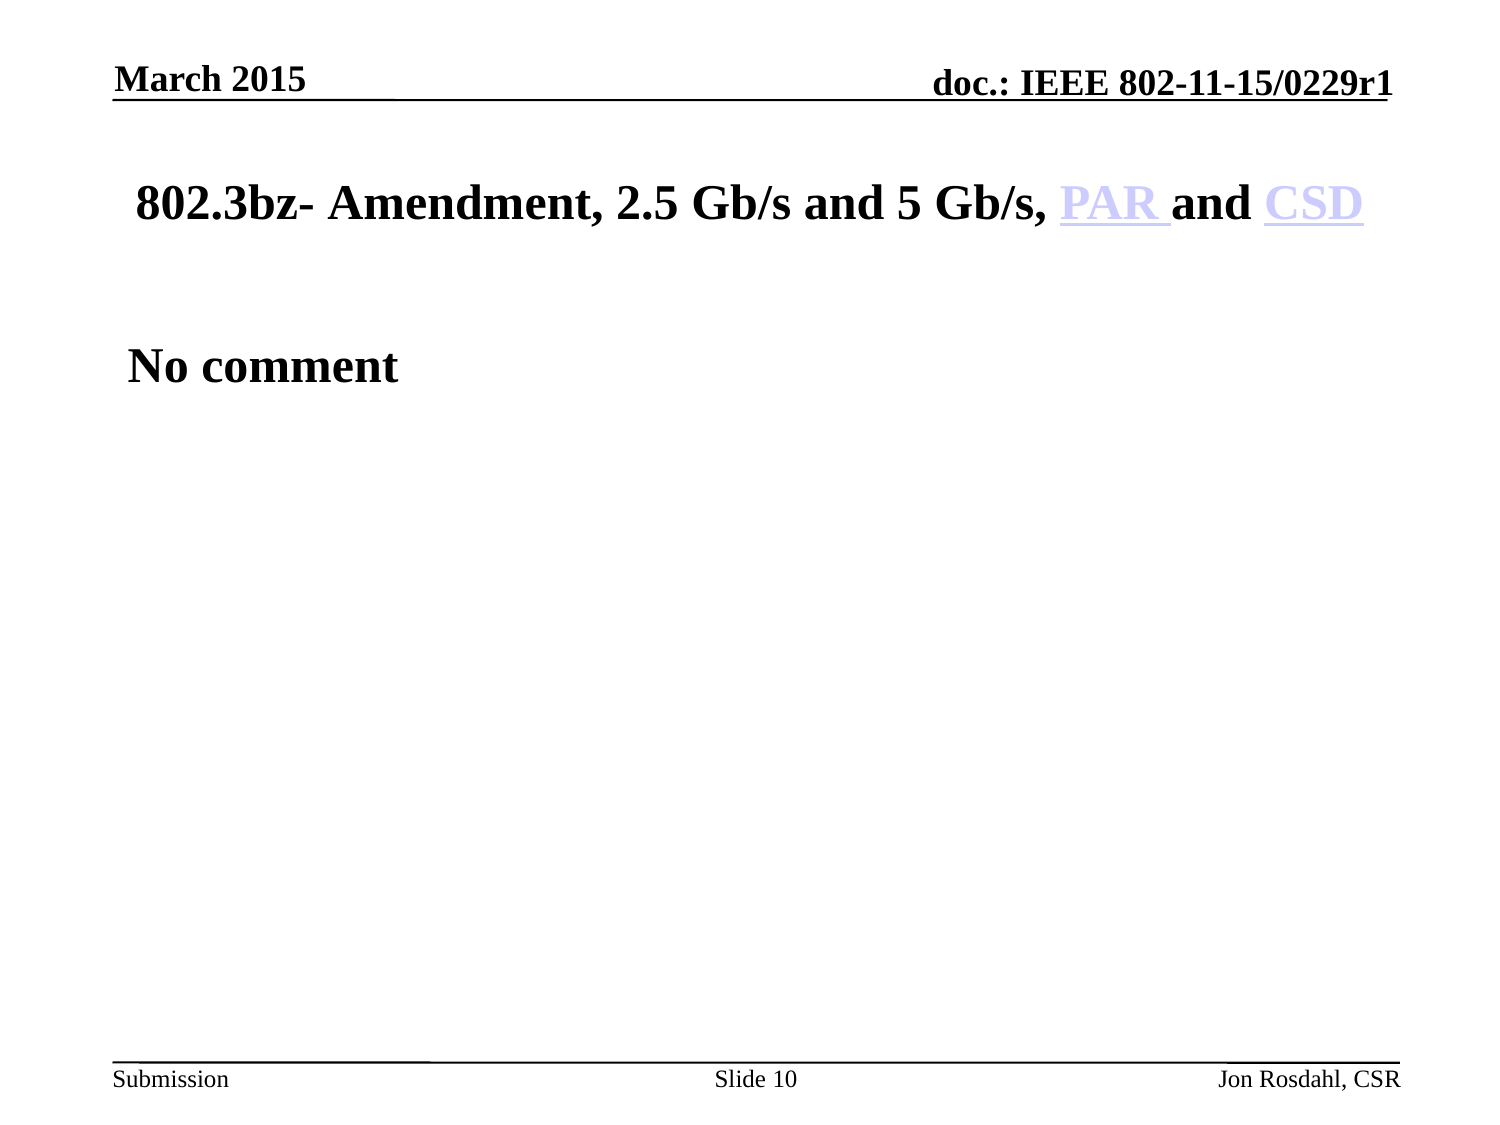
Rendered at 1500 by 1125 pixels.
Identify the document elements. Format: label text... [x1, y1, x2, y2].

footer Jon Rosdahl, CSR [878, 1061, 1402, 1093]
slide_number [114, 54, 423, 100]
slide_number Slide 10 [712, 1061, 800, 1123]
title 802.3bz- Amendment, 2.5 Gb/s and 5 Gb/s, PAR and CSD [112, 112, 1388, 288]
list No comment [112, 324, 1388, 1000]
